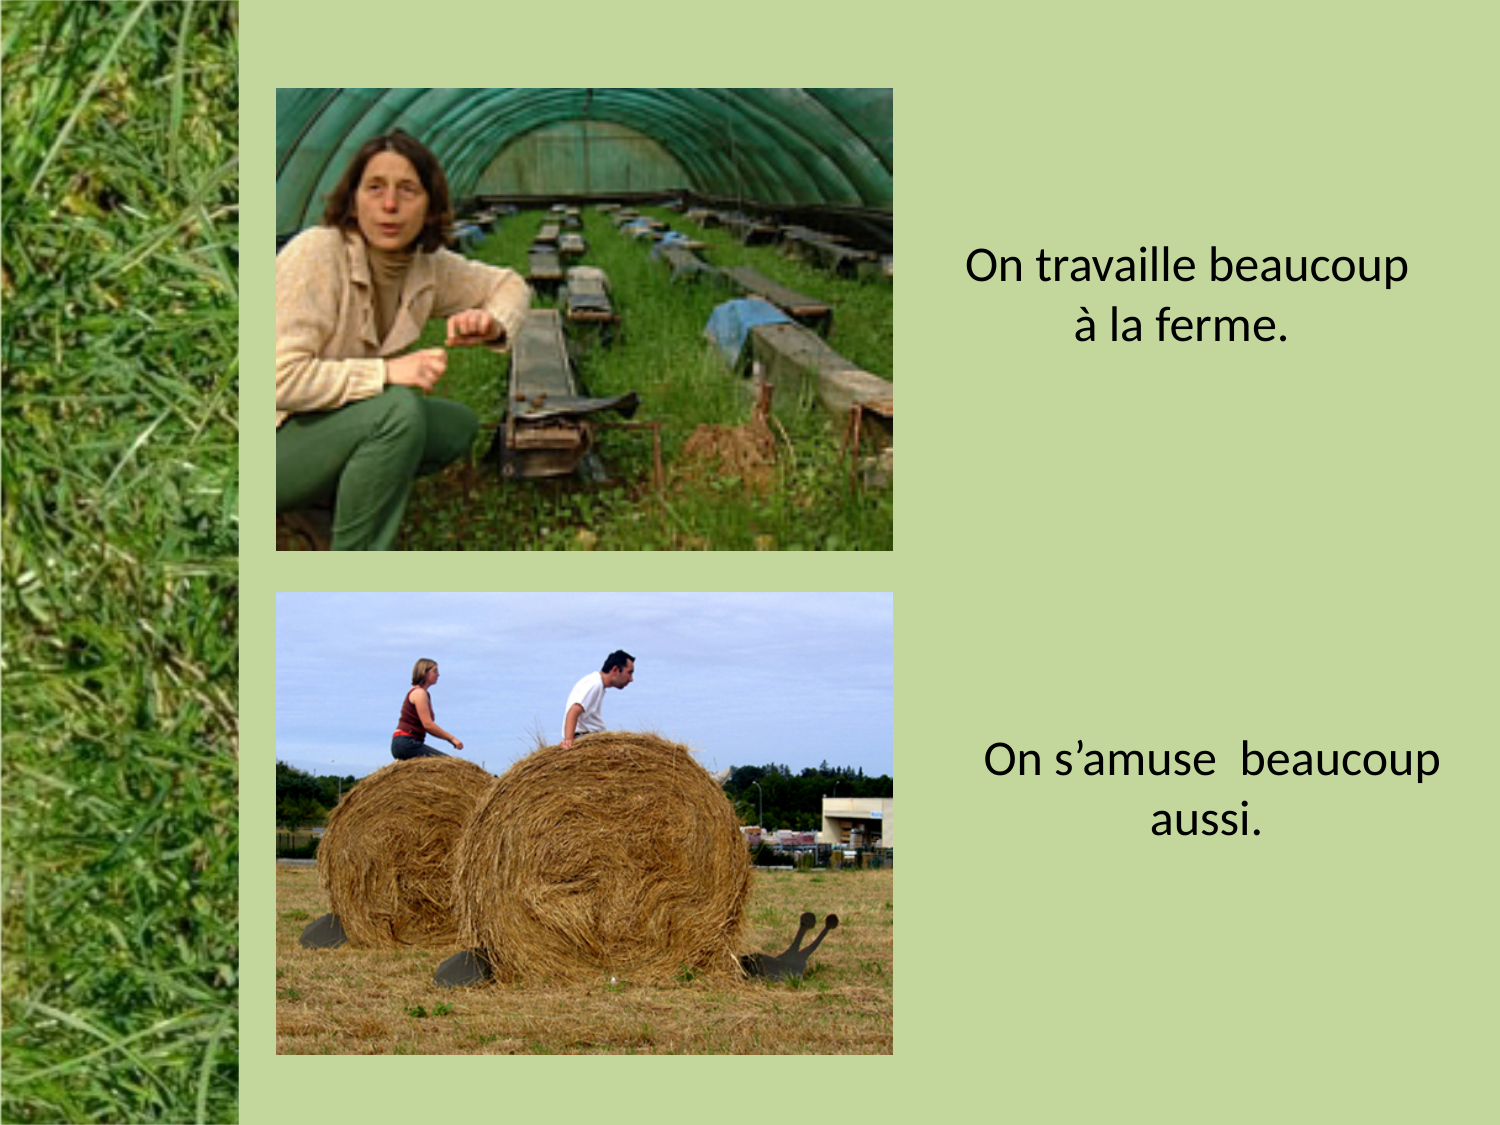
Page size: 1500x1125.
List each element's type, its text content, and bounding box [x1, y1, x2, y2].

picture [0, 1, 893, 1124]
text_box On s’amuse beaucoup aussi. [938, 718, 1486, 853]
text_box On travaille beaucoup à la ferme. [913, 224, 1461, 360]
